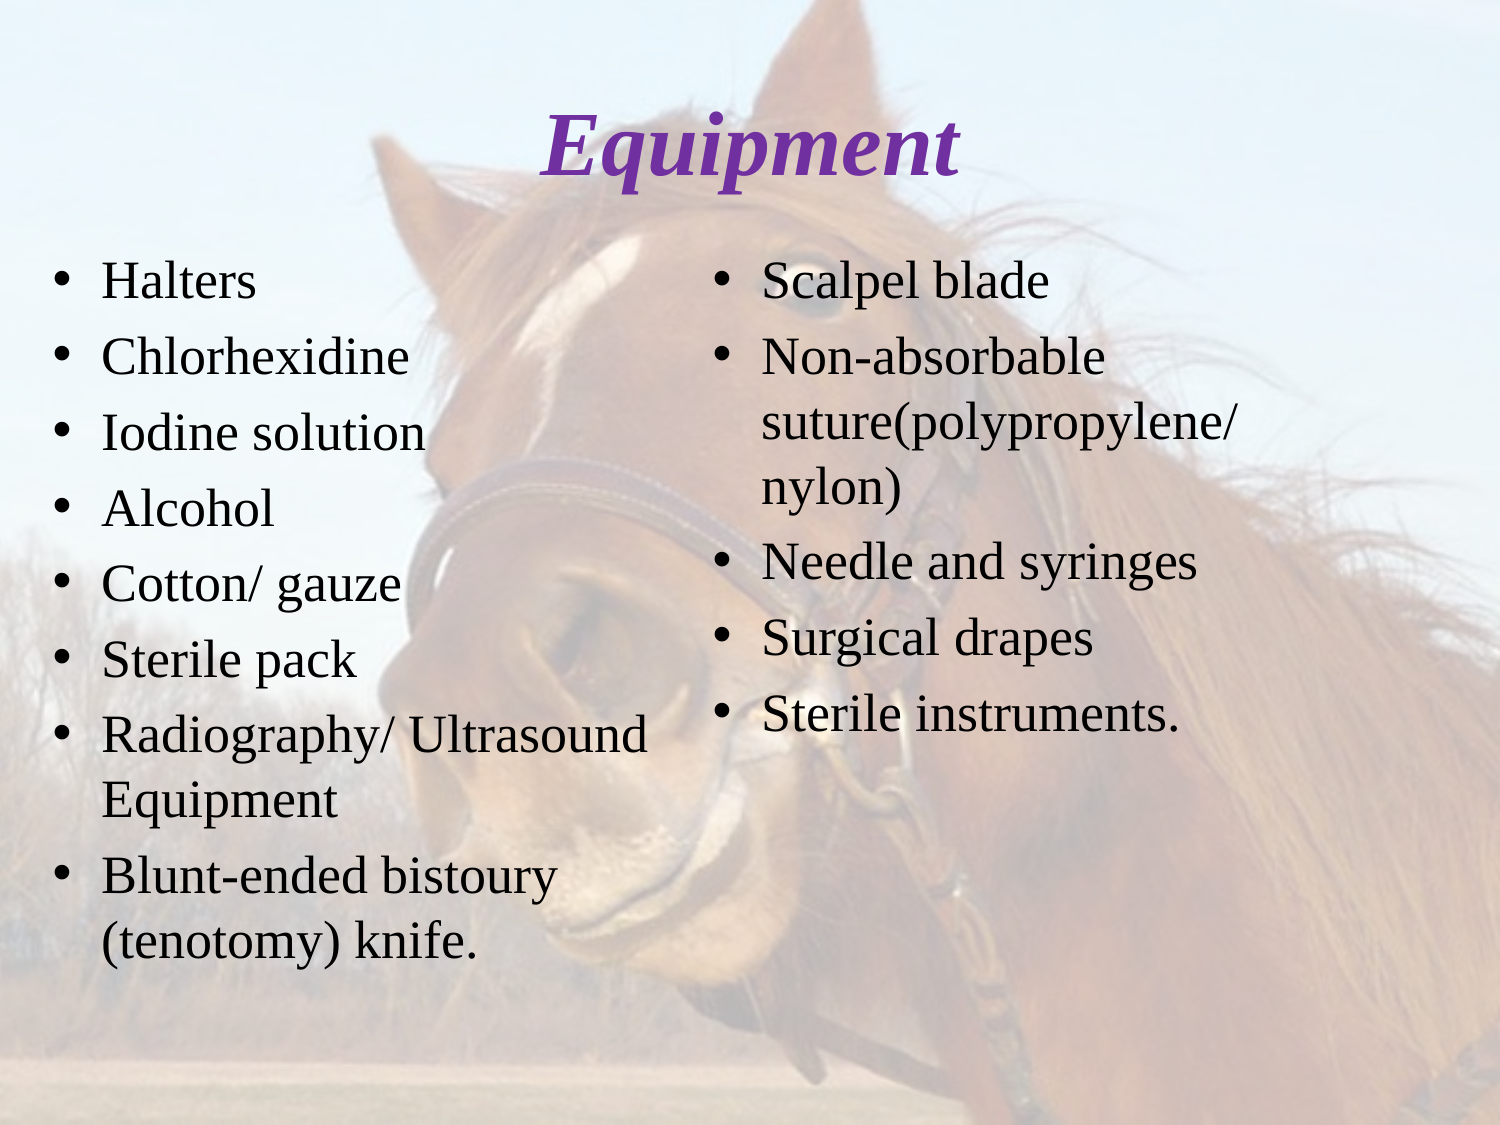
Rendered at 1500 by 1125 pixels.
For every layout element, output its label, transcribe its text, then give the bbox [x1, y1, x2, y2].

list Halters Chlorhexidine Iodine solution Alcohol Cotton/ gauze Sterile pack Radiography/ Ultrasound Equipment Blunt-ended bistoury (tenotomy) knife. Scalpel blade Non-absorbable suture(polypropylene/ nylon) Needle and syringes Surgical drapes Sterile instruments. [37, 237, 1388, 980]
title Equipment [75, 45, 1425, 233]
